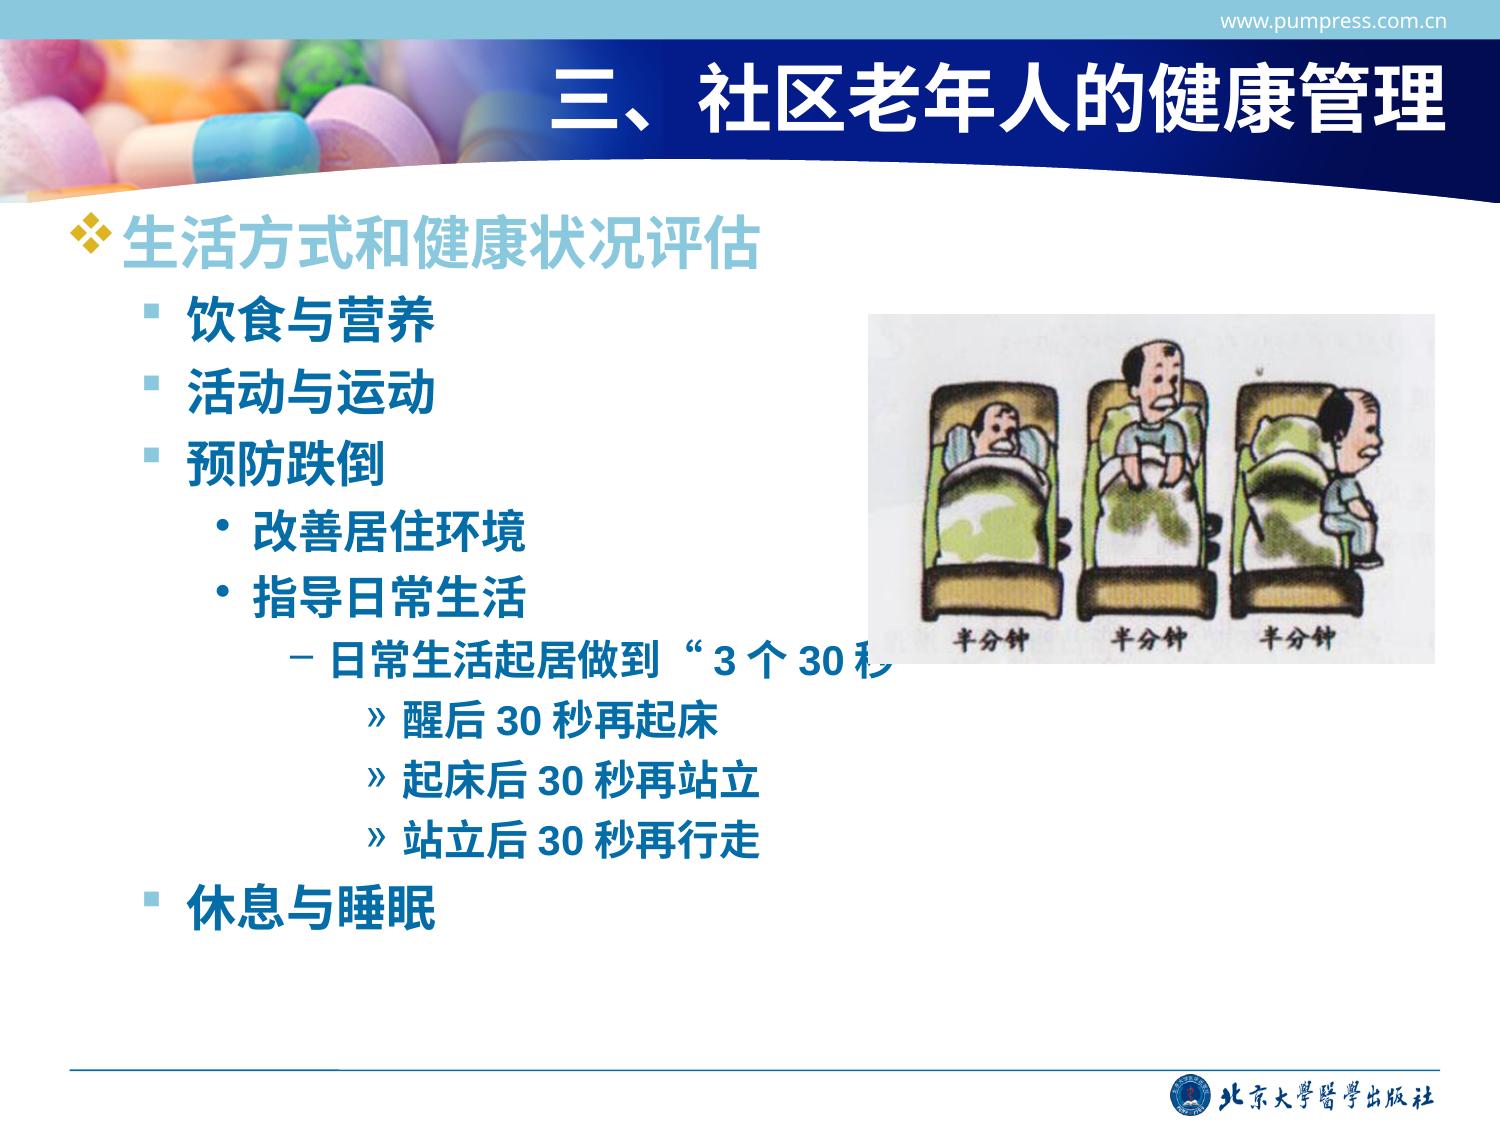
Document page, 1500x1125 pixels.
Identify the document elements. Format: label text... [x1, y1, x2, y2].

picture [867, 314, 1435, 665]
picture [0, 40, 1500, 203]
list 生活方式和健康状况评估 饮食与营养 活动与运动 预防跌倒 改善居住环境 指导日常生活 日常生活起居做到“3个30秒” 醒后30秒再起床 起床后30秒再站立 站立后30秒再行走 休息与睡眠 [49, 184, 1463, 1071]
title 三、社区老年人的健康管理 [137, 49, 1463, 143]
picture [1170, 1074, 1436, 1118]
slide_number www.pumpress.com.cn [1024, 0, 1463, 38]
